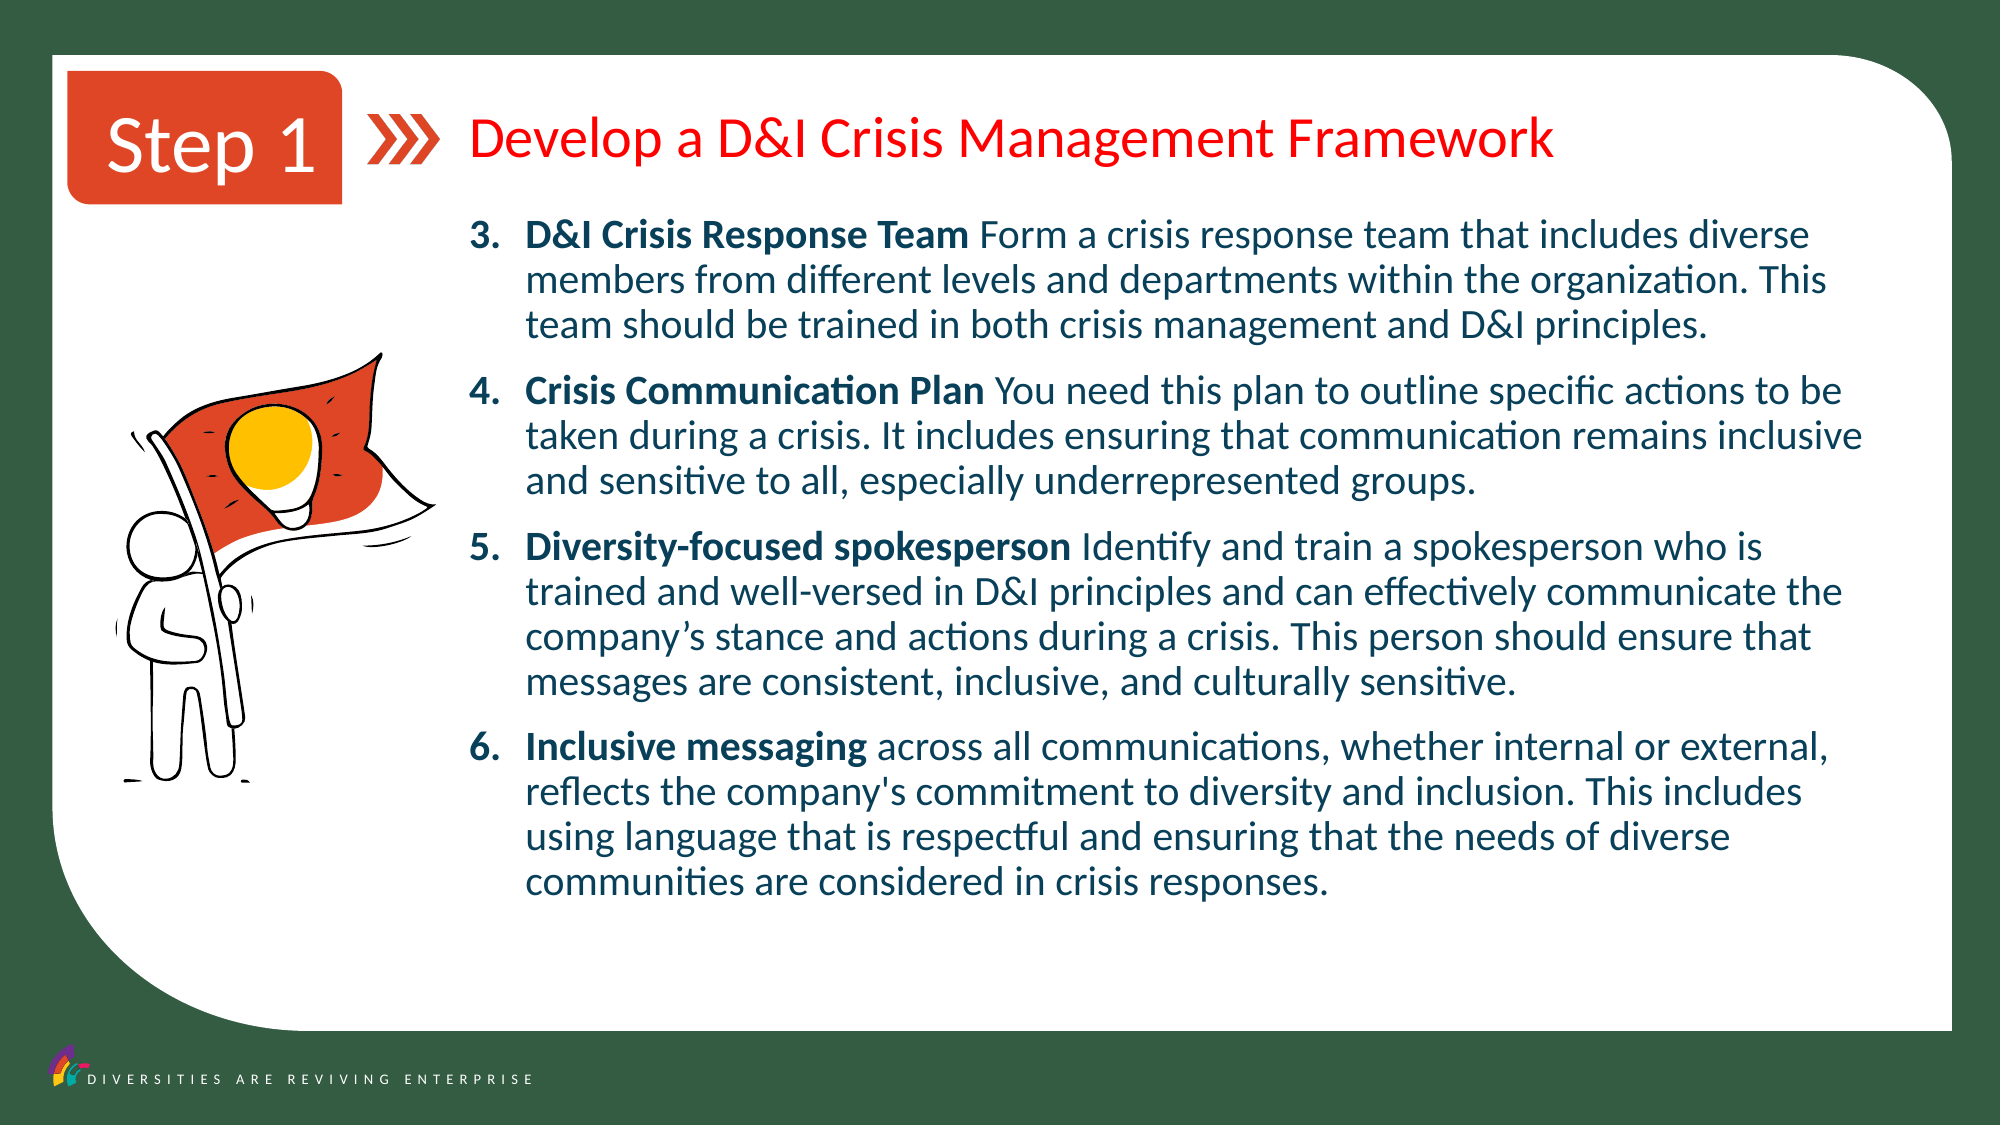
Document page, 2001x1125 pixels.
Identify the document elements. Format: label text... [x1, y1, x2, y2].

text_box [79, 73, 344, 206]
list Develop a D&I Crisis Management Framework [454, 73, 1580, 205]
text_box Step 1 [0, 46, 333, 203]
picture [360, 96, 446, 182]
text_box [115, 352, 437, 783]
list D&I Crisis Response Team Form a crisis response team that includes diverse members from different levels and departments within the organization. This team should be trained in both crisis management and D&I principles. Crisis Communication Plan You need this plan to outline specific actions to be taken during a crisis. It includes ensuring that communication remains inclusive and sensitive to all, especially underrepresented groups. Diversity-focused spokesperson Identify and train a spokesperson who is trained and well-versed in D&I principles and can effectively communicate the company’s stance and actions during a crisis. This person should ensure that messages are consistent, inclusive, and culturally sensitive. Inclusive messaging across all communications, whether internal or external, reflects the company's commitment to diversity and inclusion. This includes using language that is respectful and ensuring that the needs of diverse communities are considered in crisis responses. [454, 204, 1910, 837]
